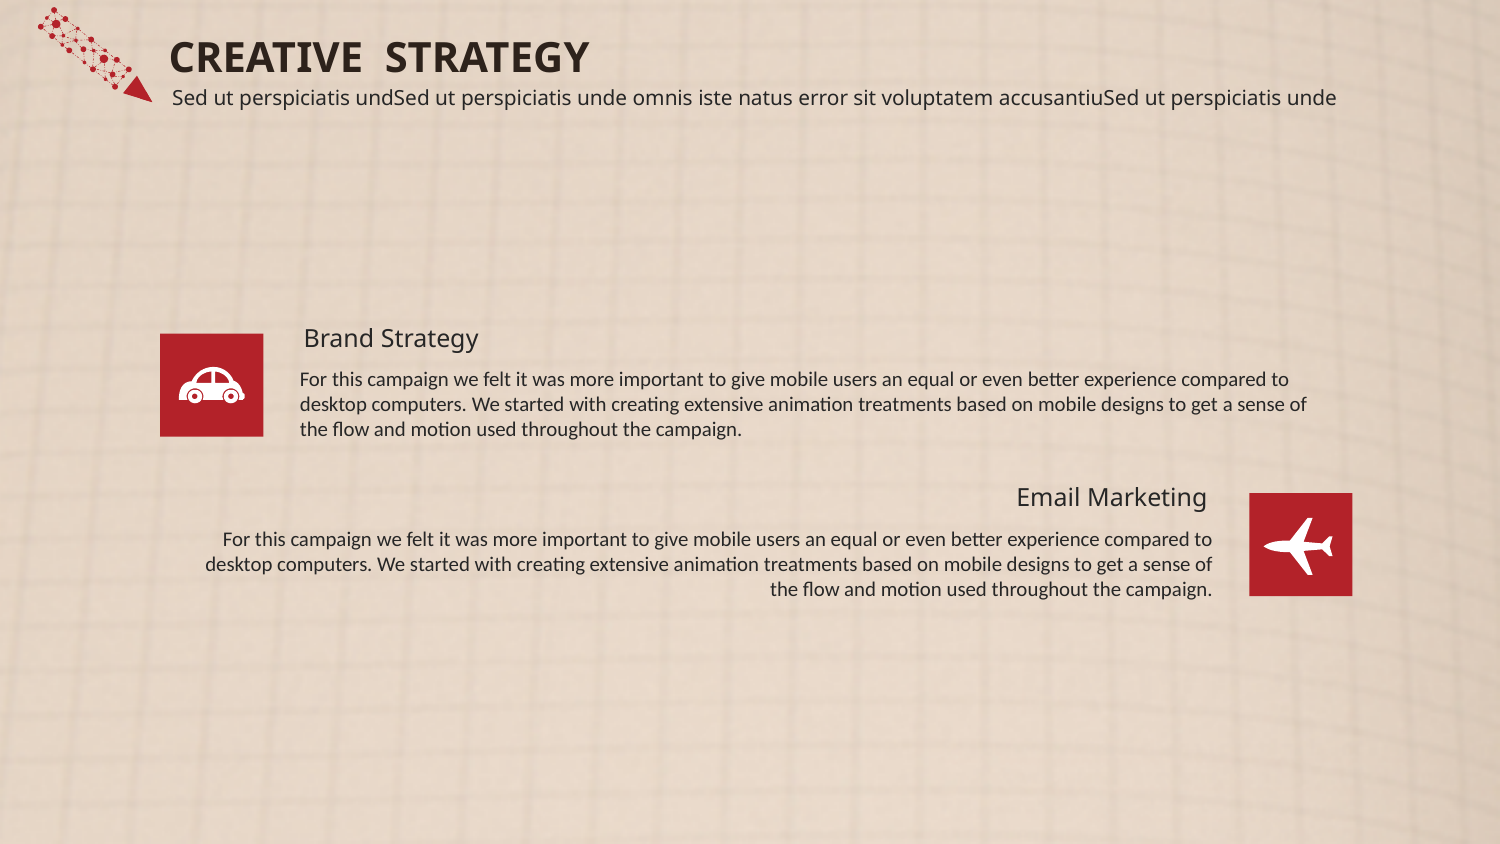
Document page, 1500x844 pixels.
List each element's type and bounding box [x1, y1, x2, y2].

text_box [160, 314, 1353, 450]
text_box [39, 4, 154, 108]
picture [0, 0, 1500, 844]
text_box [160, 473, 1353, 609]
